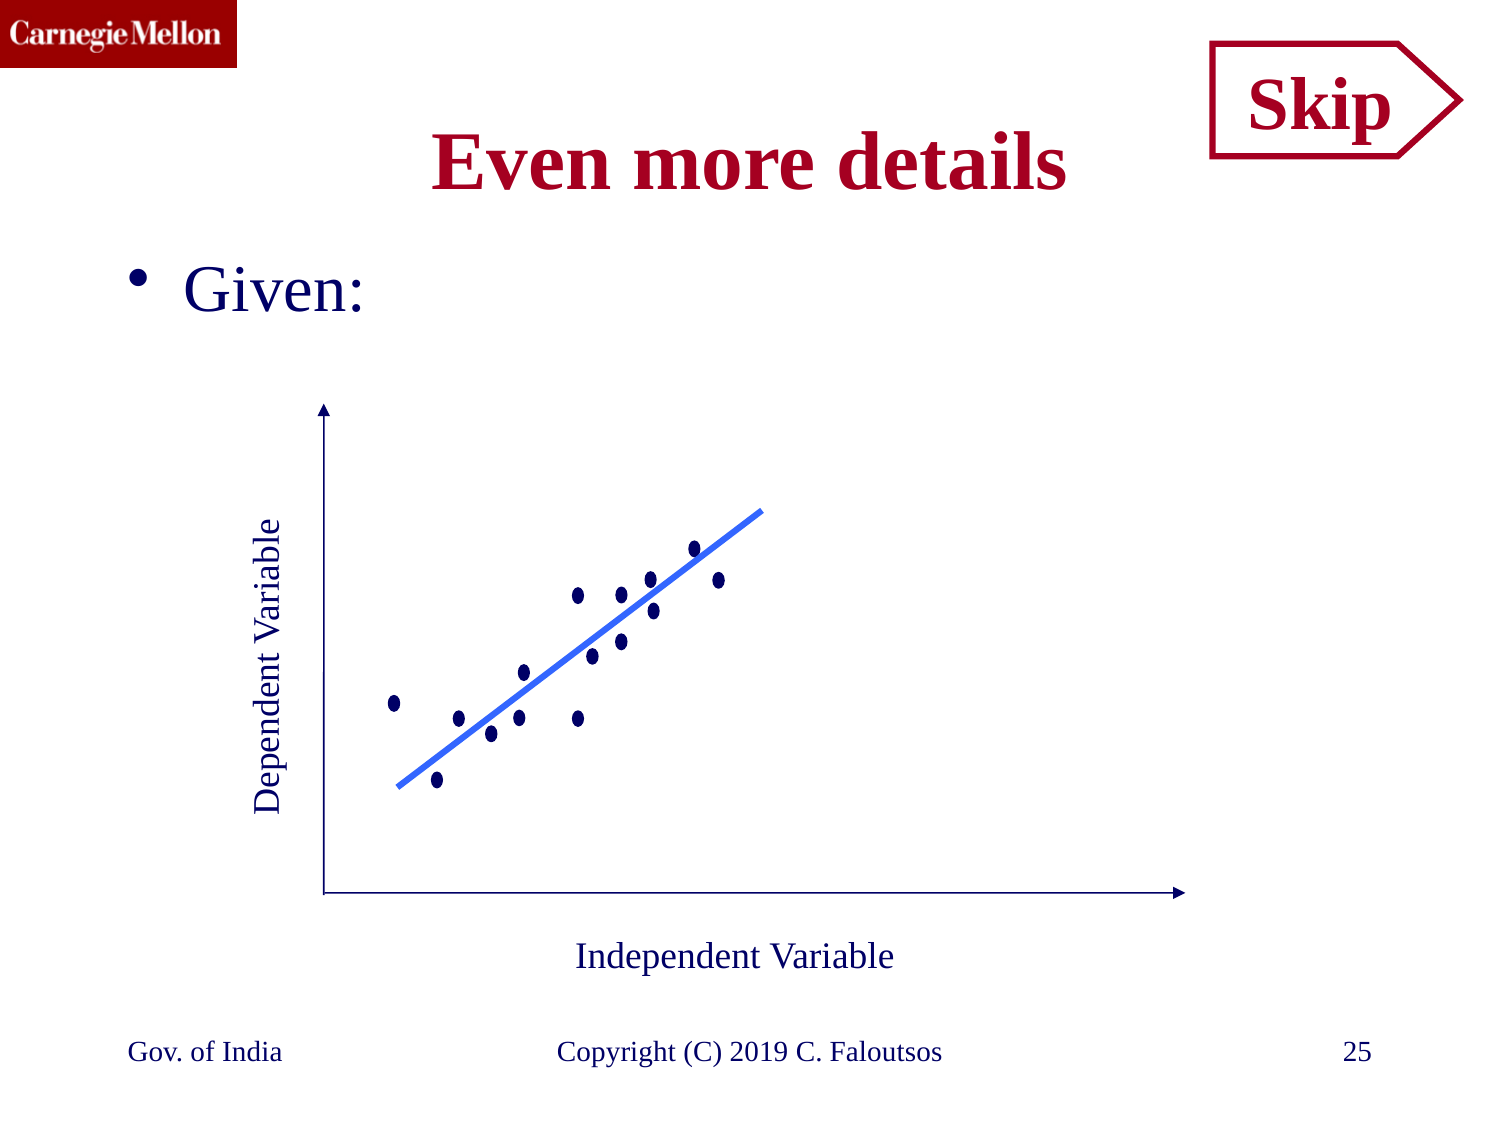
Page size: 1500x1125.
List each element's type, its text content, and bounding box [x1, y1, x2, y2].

slide_number Gov. of India [112, 1024, 426, 1101]
slide_number 25 [1074, 1024, 1388, 1101]
title Even more details [112, 99, 1388, 213]
picture [0, 0, 237, 68]
list Given: [112, 237, 1388, 1001]
text_box Skip [1212, 43, 1460, 157]
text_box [235, 403, 1186, 985]
footer Copyright (C) 2019 C. Faloutsos [512, 1024, 988, 1101]
